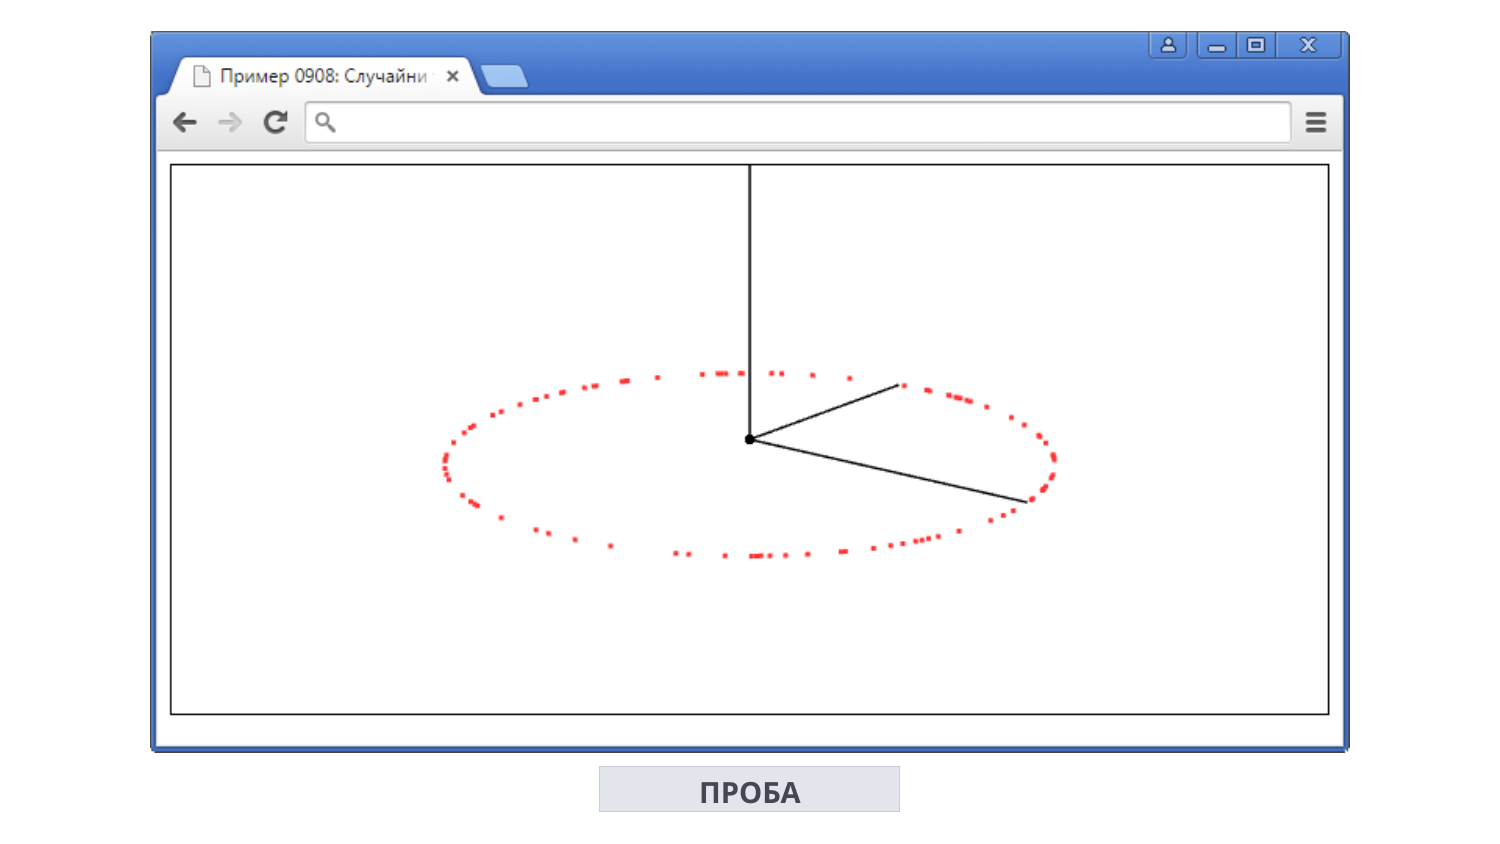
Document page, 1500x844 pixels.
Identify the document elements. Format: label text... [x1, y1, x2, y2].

text_box ПРОБА [599, 766, 900, 812]
picture [149, 31, 1351, 753]
